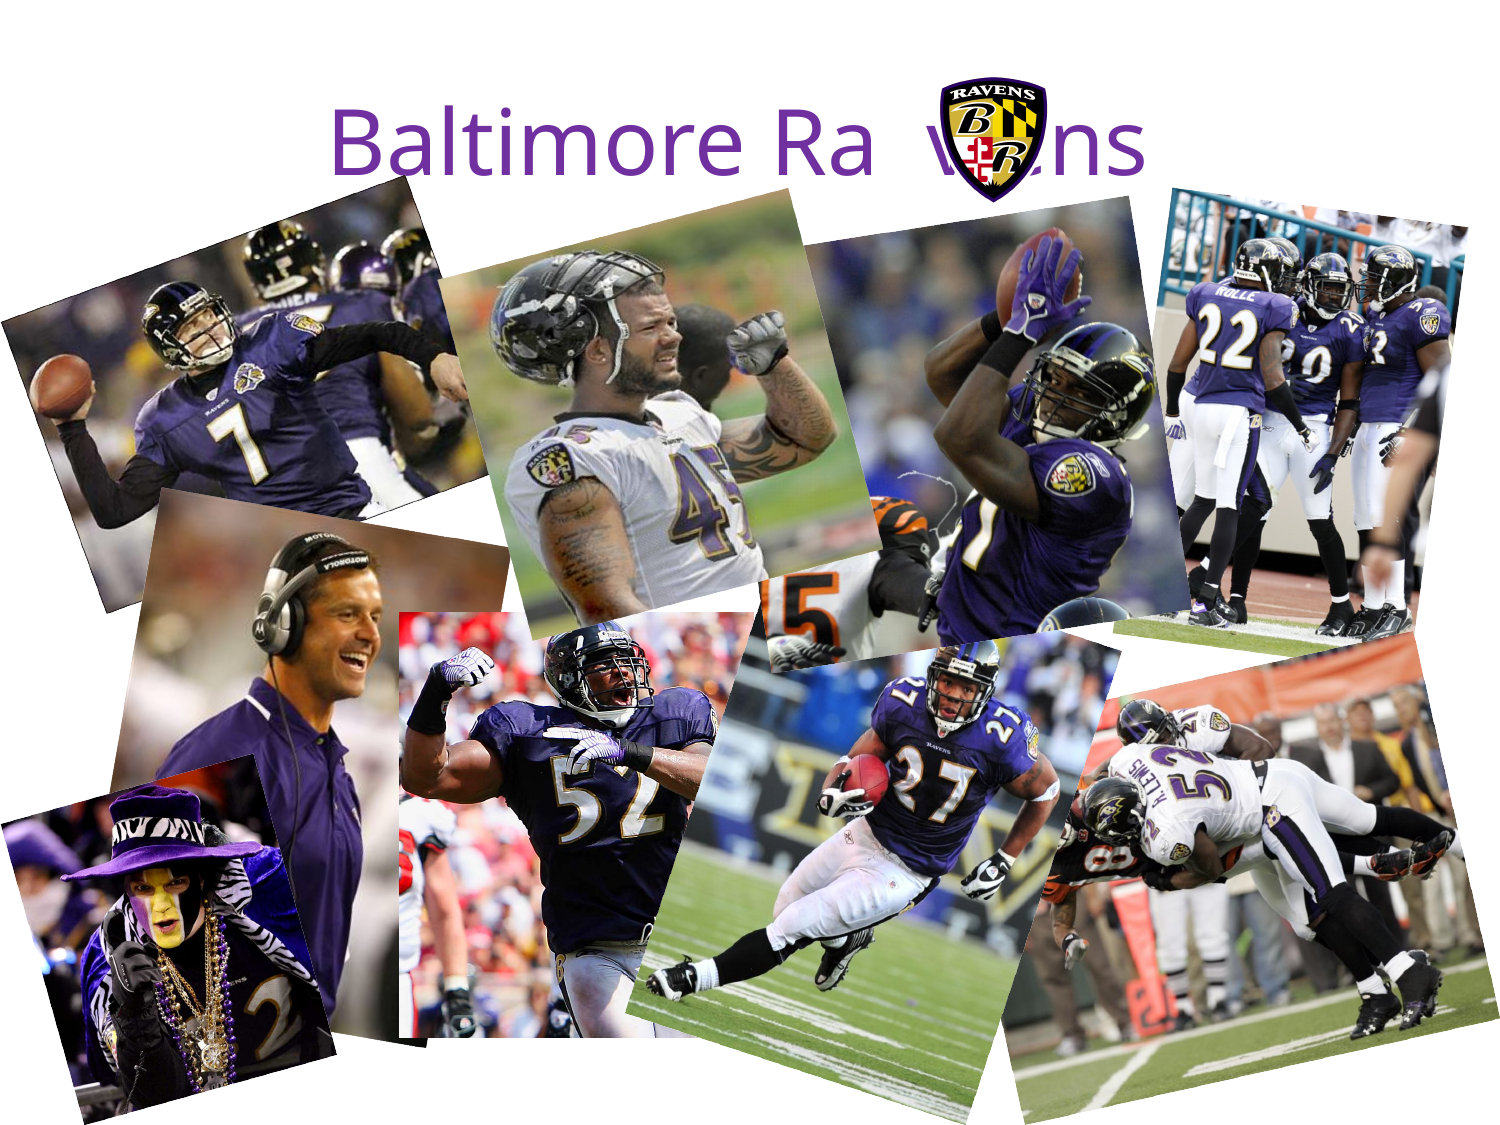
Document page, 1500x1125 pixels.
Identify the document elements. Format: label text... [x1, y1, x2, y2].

picture [1, 175, 1500, 1124]
picture [937, 74, 1051, 206]
title Baltimore Ra v ens [75, 45, 1425, 233]
